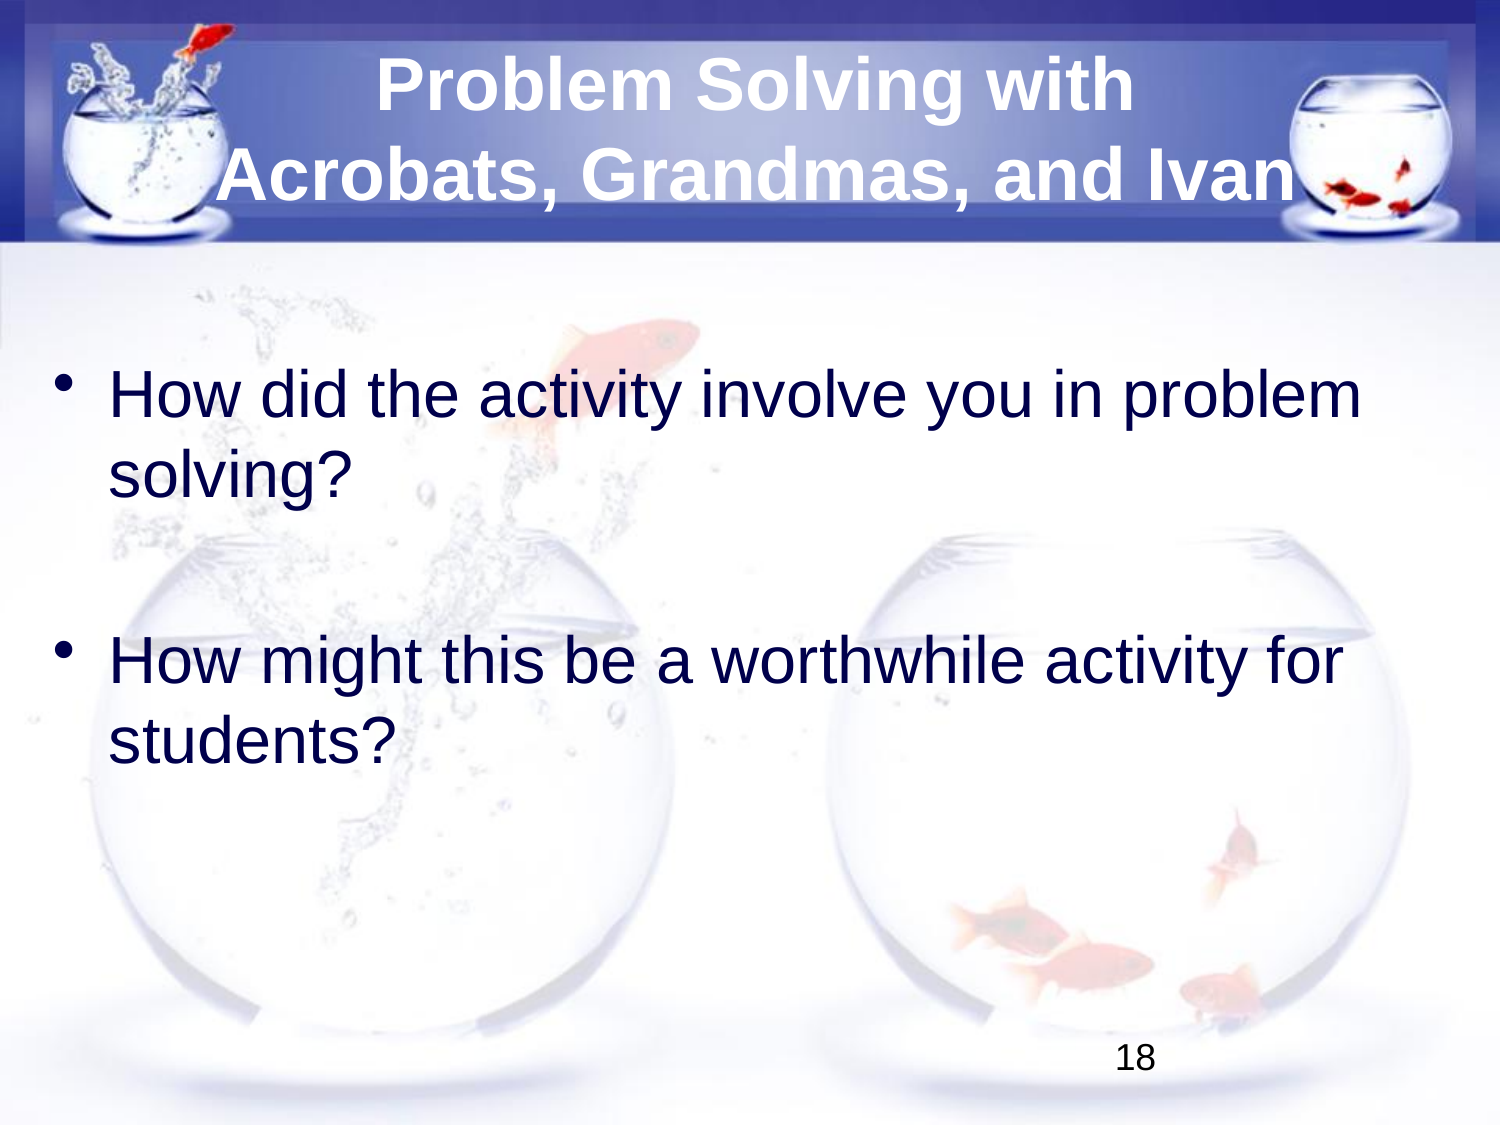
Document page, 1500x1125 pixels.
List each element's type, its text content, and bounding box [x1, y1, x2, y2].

title Problem Solving with Acrobats, Grandmas, and Ivan [187, 49, 1326, 201]
list How did the activity involve you in problem solving? How might this be a worthwhile activity for students? [37, 249, 1476, 1113]
picture [0, 0, 1500, 1125]
